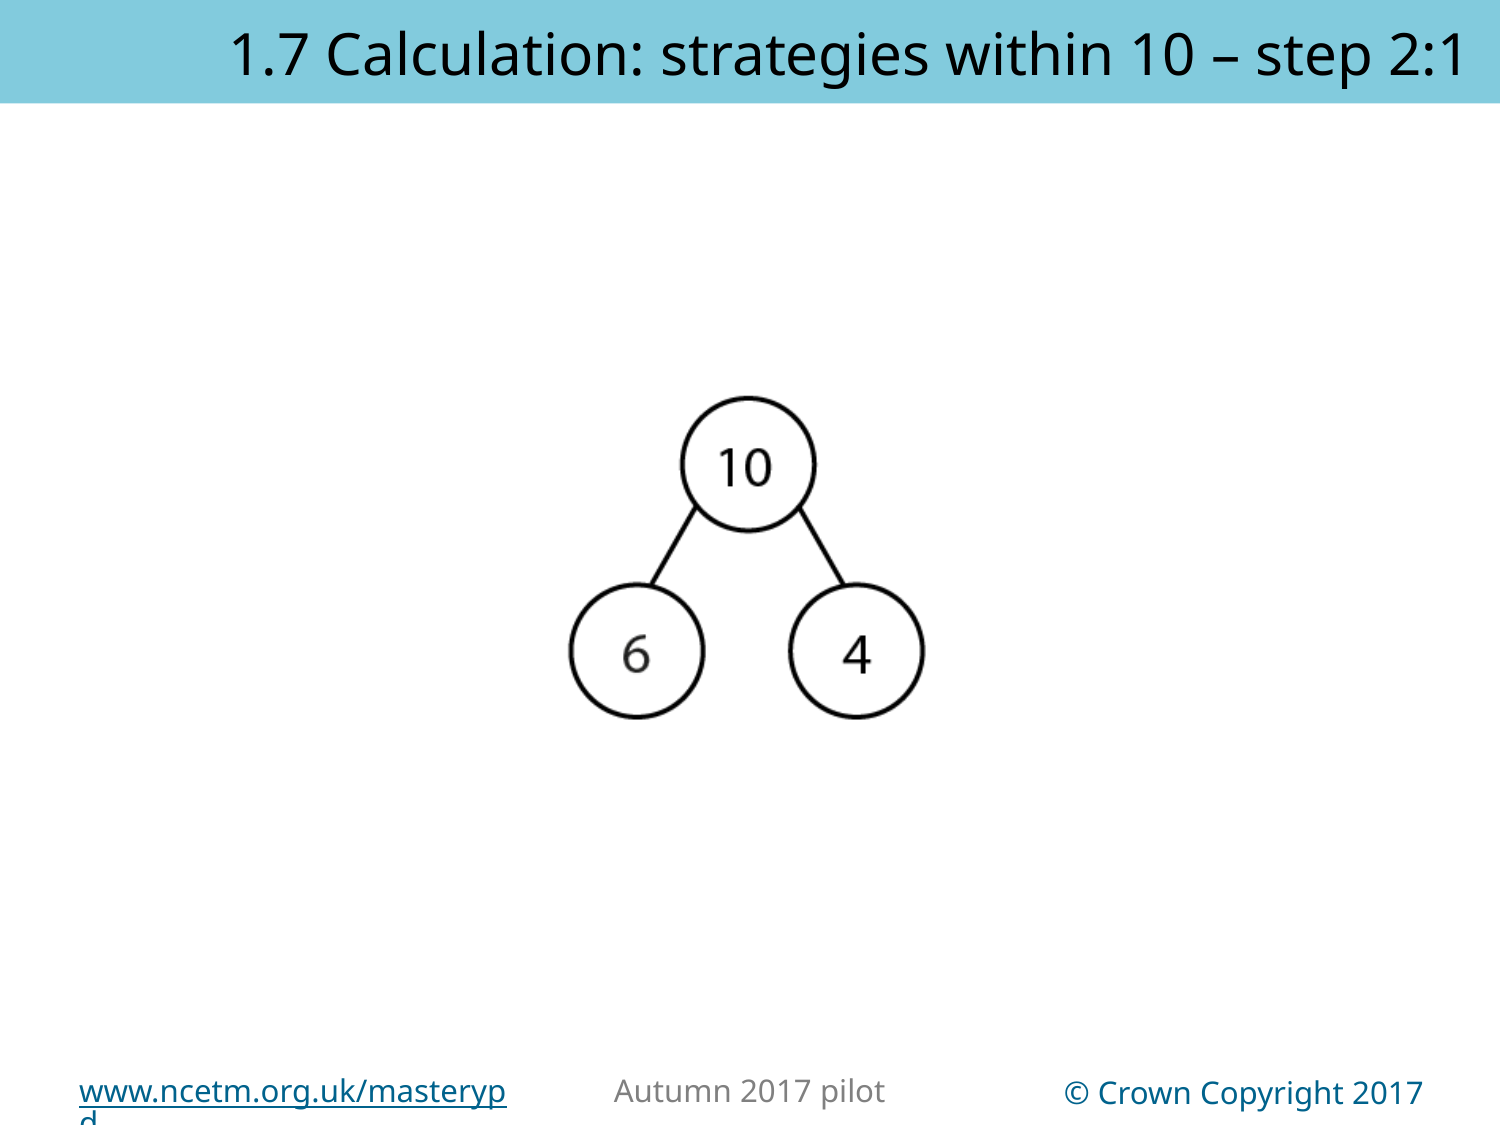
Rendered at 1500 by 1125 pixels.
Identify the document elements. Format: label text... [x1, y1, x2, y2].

list 1.7 Calculation: strategies within 10 – step 2:1 [0, 0, 1500, 104]
picture [543, 374, 946, 751]
